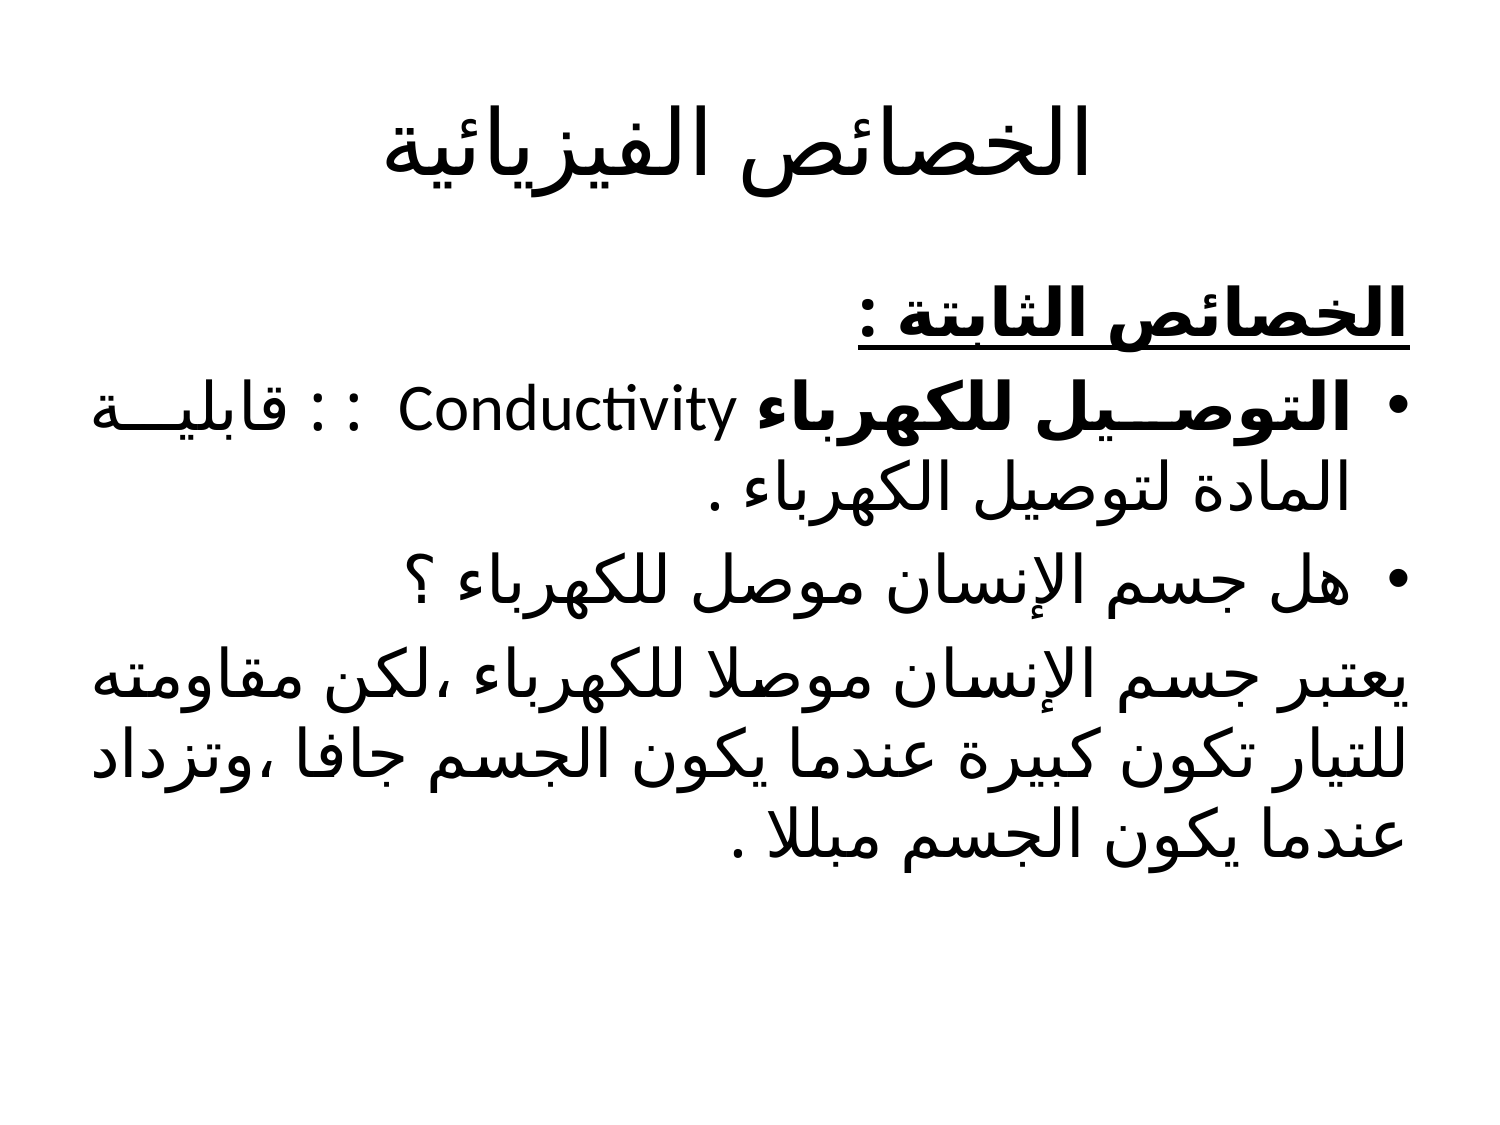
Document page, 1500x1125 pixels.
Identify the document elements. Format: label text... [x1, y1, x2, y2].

title الخصائص الفيزيائية [75, 45, 1425, 233]
list الخصائص الثابتة : التوصيل للكهرباء Conductivity : : قابلية المادة لتوصيل الكهرباء . هل جسم الإنسان موصل للكهرباء ؟ يعتبر جسم الإنسان موصلا للكهرباء ،لكن مقاومته للتيار تكون كبيرة عندما يكون الجسم جافا ،وتزداد عندما يكون الجسم مبللا . [75, 262, 1425, 1005]
